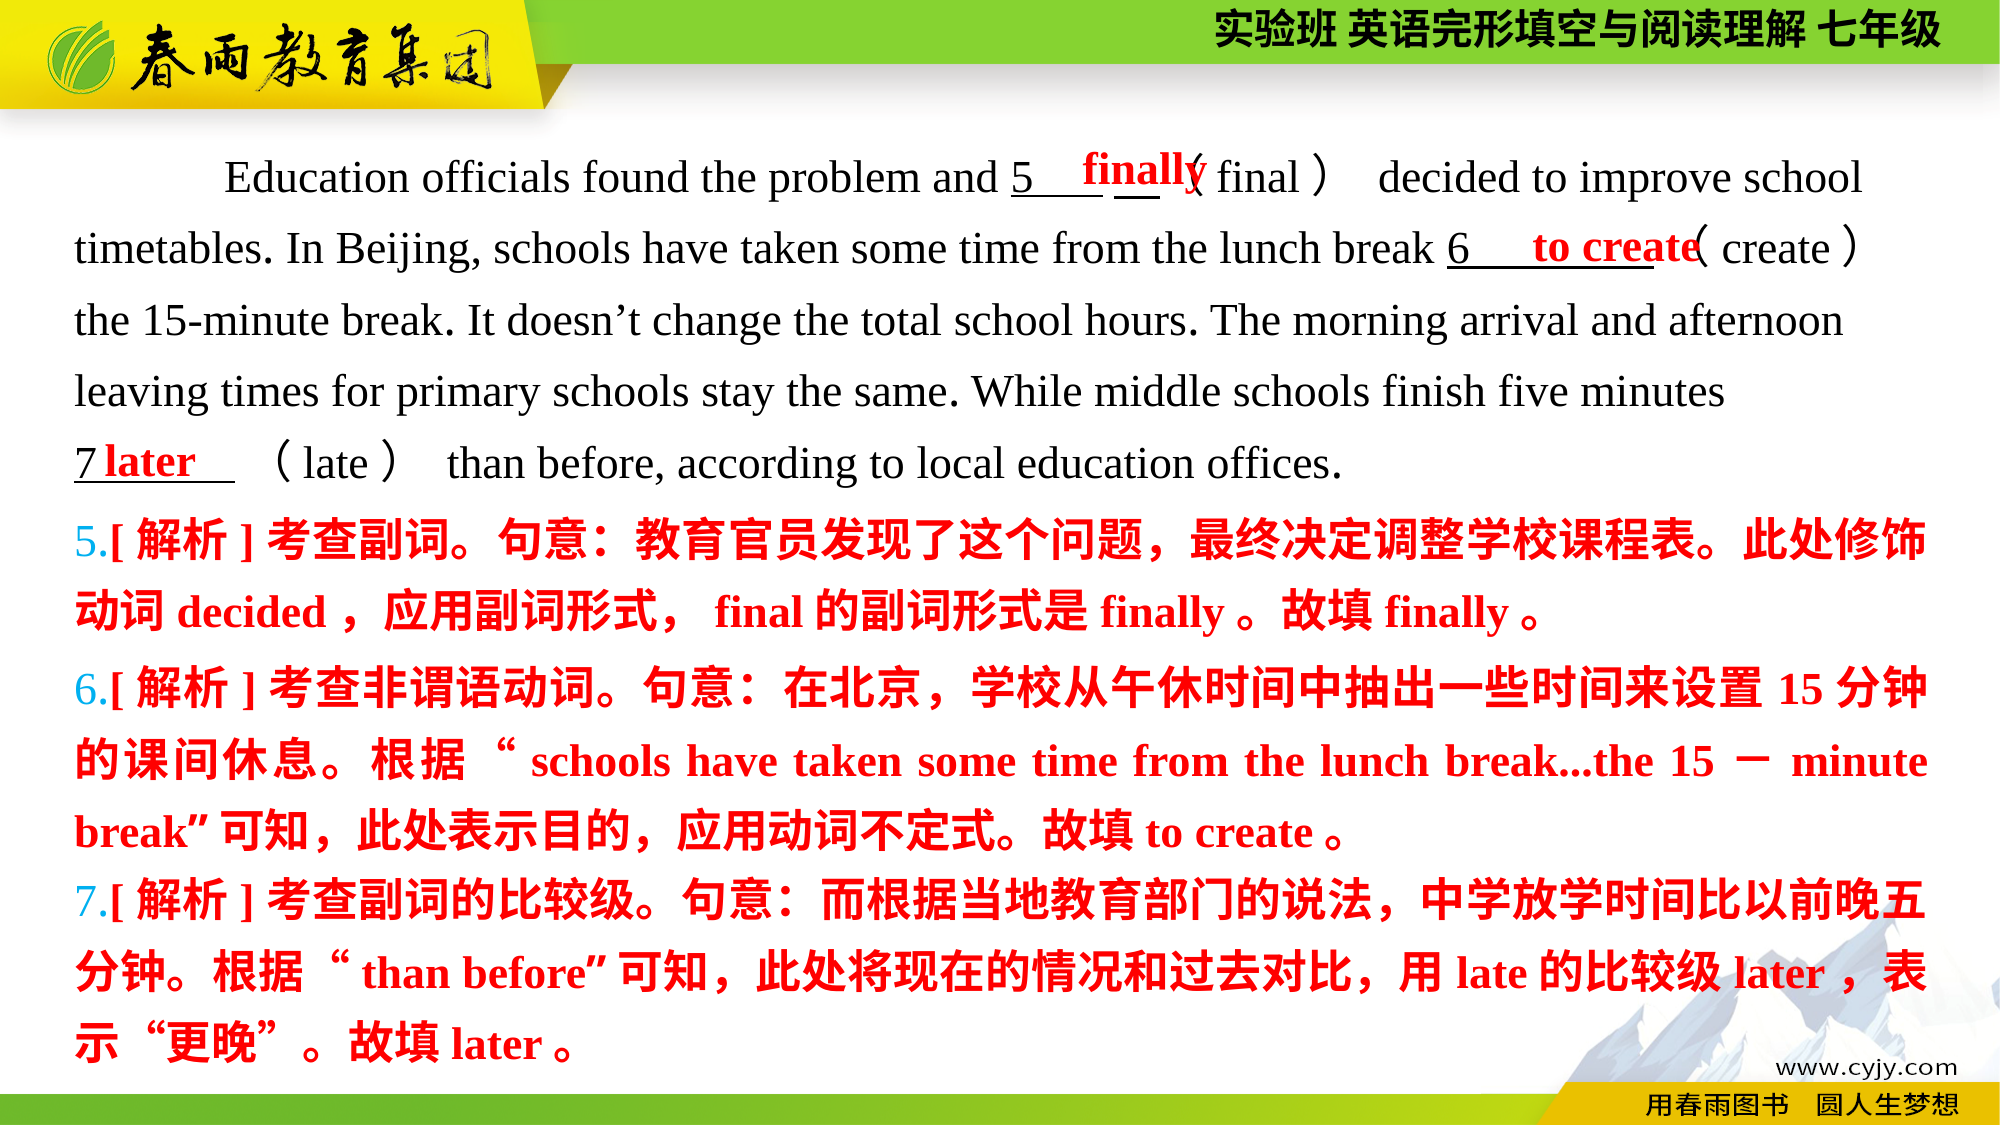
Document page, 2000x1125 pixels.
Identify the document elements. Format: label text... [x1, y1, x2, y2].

text_box later [78, 406, 212, 486]
text_box 5.[解析]考查副词。句意：教育官员发现了这个问题，最终决定调整学校课程表。此处修饰动词decided，应用副词形式，final的副词形式是finally。故填finally。 [59, 486, 1944, 634]
text_box 7.[解析]考查副词的比较级。句意：而根据当地教育部门的说法，中学放学时间比以前晚五分钟。根据“than before”可知，此处将现在的情况和过去对比，用late的比较级later，表示“更晚”。故填later。 [59, 846, 1944, 1077]
picture [0, 0, 2000, 1125]
text_box finally [1068, 115, 1223, 202]
text_box to create [1517, 192, 1716, 279]
text_box 6.[解析]考查非谓语动词。句意：在北京，学校从午休时间中抽出一些时间来设置15分钟的课间休息。根据“schools have taken some time from the lunch break...the 15－minute break”可知，此处表示目的，应用动词不定式。故填to create。 [59, 634, 1944, 846]
list Education officials found the problem and 5 （final） decided to improve school timetables. In Beijing, schools have taken some time from the lunch break 6 （create） the 15-minute break. It doesn’t change the total school hours. The morning arrival and afternoon leaving times for primary schools stay the same. While middle schools finish five minutes 7 （late） than before, according to local education offices. [59, 122, 1944, 486]
